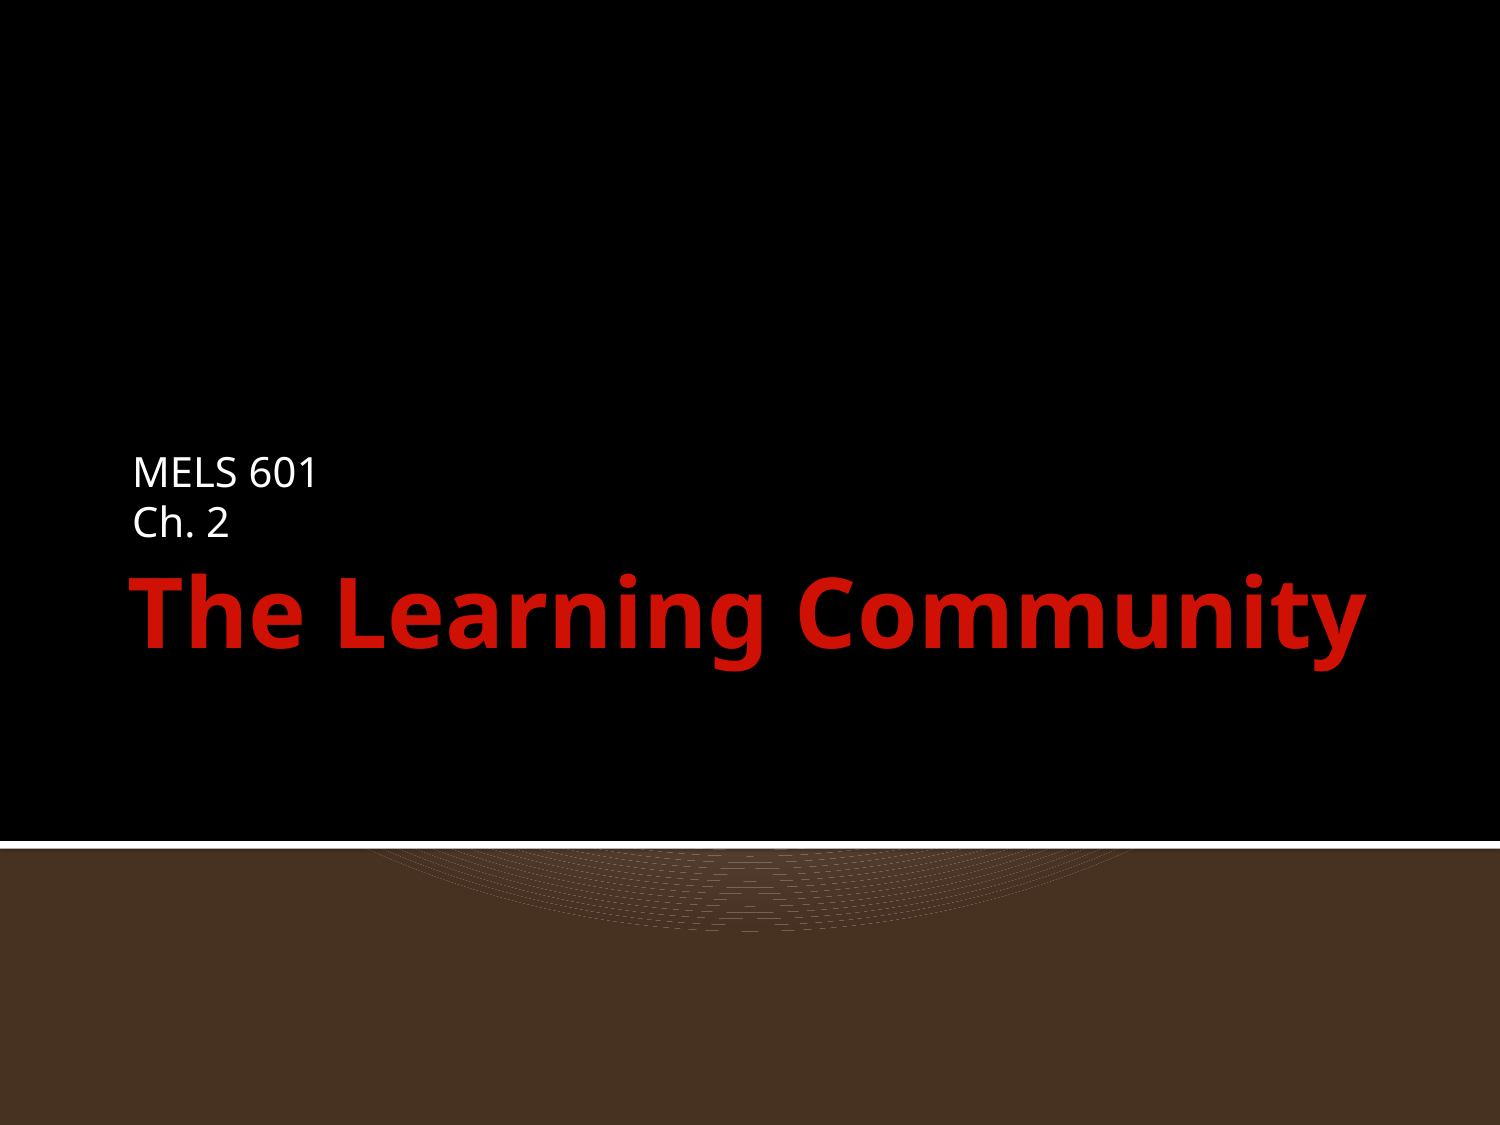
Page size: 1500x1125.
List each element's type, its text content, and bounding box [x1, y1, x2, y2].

subtitle MELS 601 Ch. 2 [112, 299, 1438, 546]
title The Learning Community [112, 550, 1438, 825]
